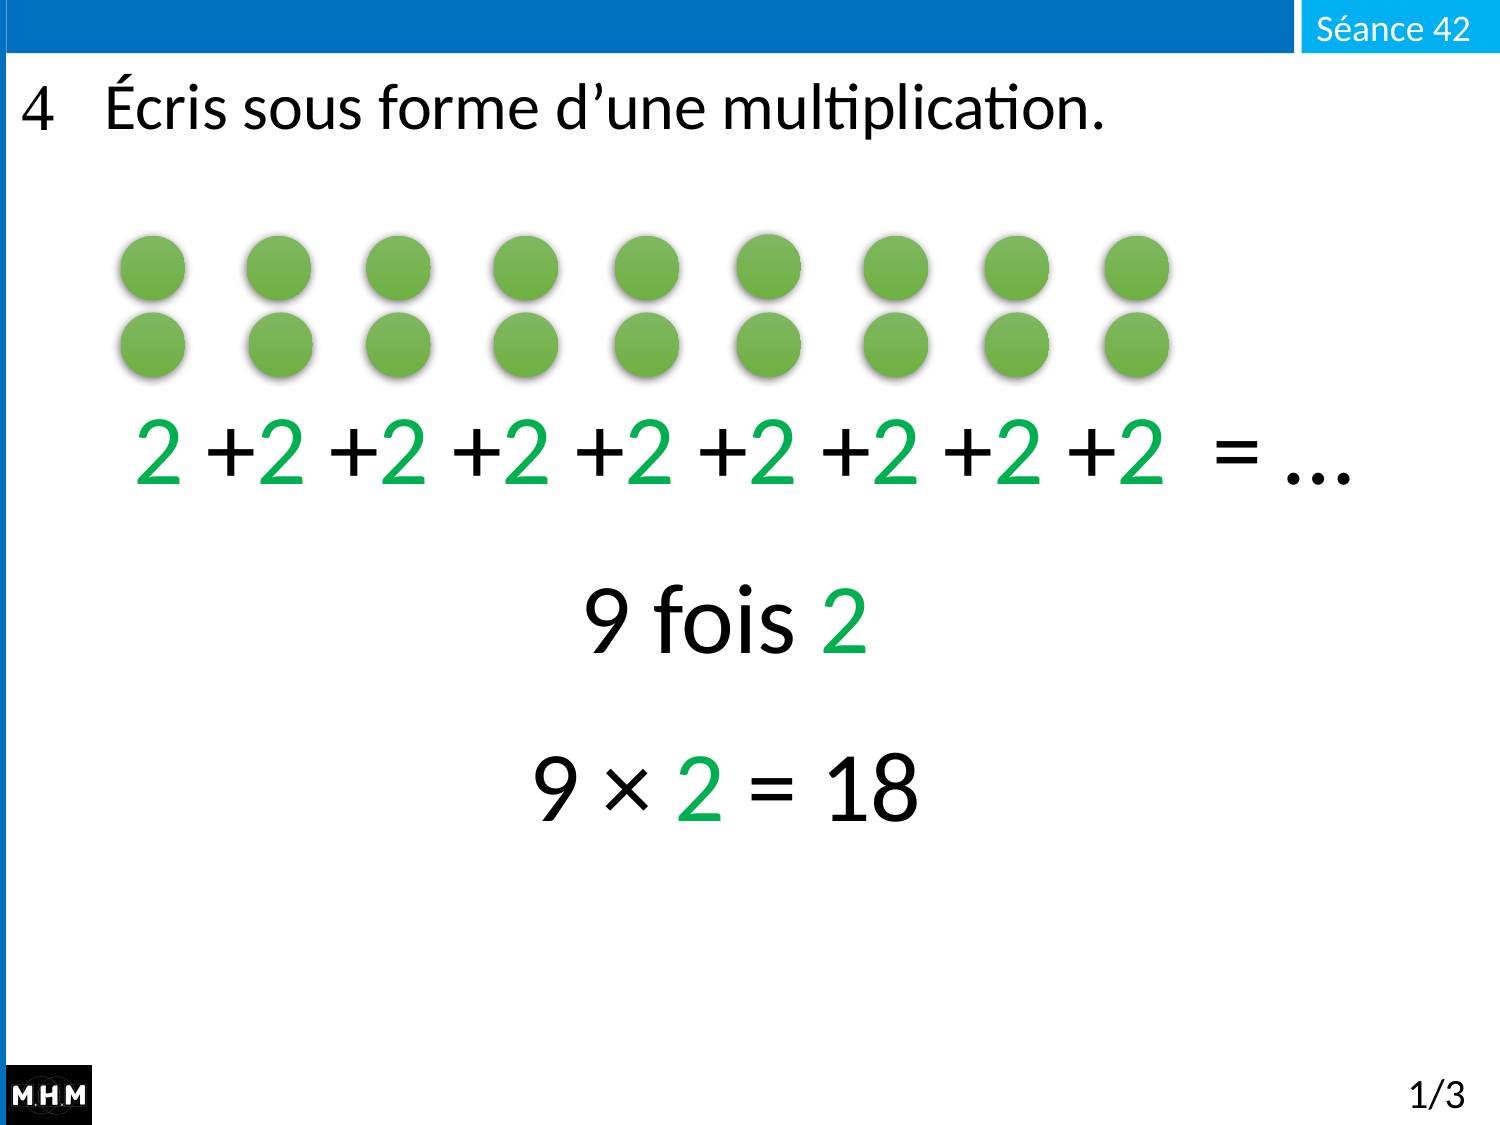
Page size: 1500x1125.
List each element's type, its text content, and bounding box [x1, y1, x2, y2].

text_box [120, 235, 186, 300]
text_box [120, 312, 186, 377]
text_box [1104, 235, 1170, 300]
text_box [985, 312, 1050, 377]
text_box [1104, 312, 1170, 377]
text_box [366, 312, 431, 377]
text_box [736, 312, 802, 377]
text_box [614, 312, 680, 377]
text_box 2 +2 +2 +2 +2 +2 +2 +2 +2 = … [8, 376, 1478, 512]
text_box [246, 235, 312, 300]
text_box [614, 235, 680, 300]
text_box 9 fois 2 [2, 545, 1471, 681]
text_box [493, 312, 558, 377]
text_box [248, 312, 313, 377]
text_box [736, 234, 802, 299]
text_box [366, 235, 431, 300]
text_box [985, 235, 1050, 300]
text_box [863, 235, 929, 300]
text_box [863, 312, 929, 377]
text_box 9 × 2 = 18 [2, 713, 1471, 849]
title Écris sous forme d’une multiplication. [89, 65, 1384, 152]
picture [6, 1065, 92, 1125]
list 1/3 [1373, 1064, 1500, 1125]
text_box [493, 235, 558, 300]
